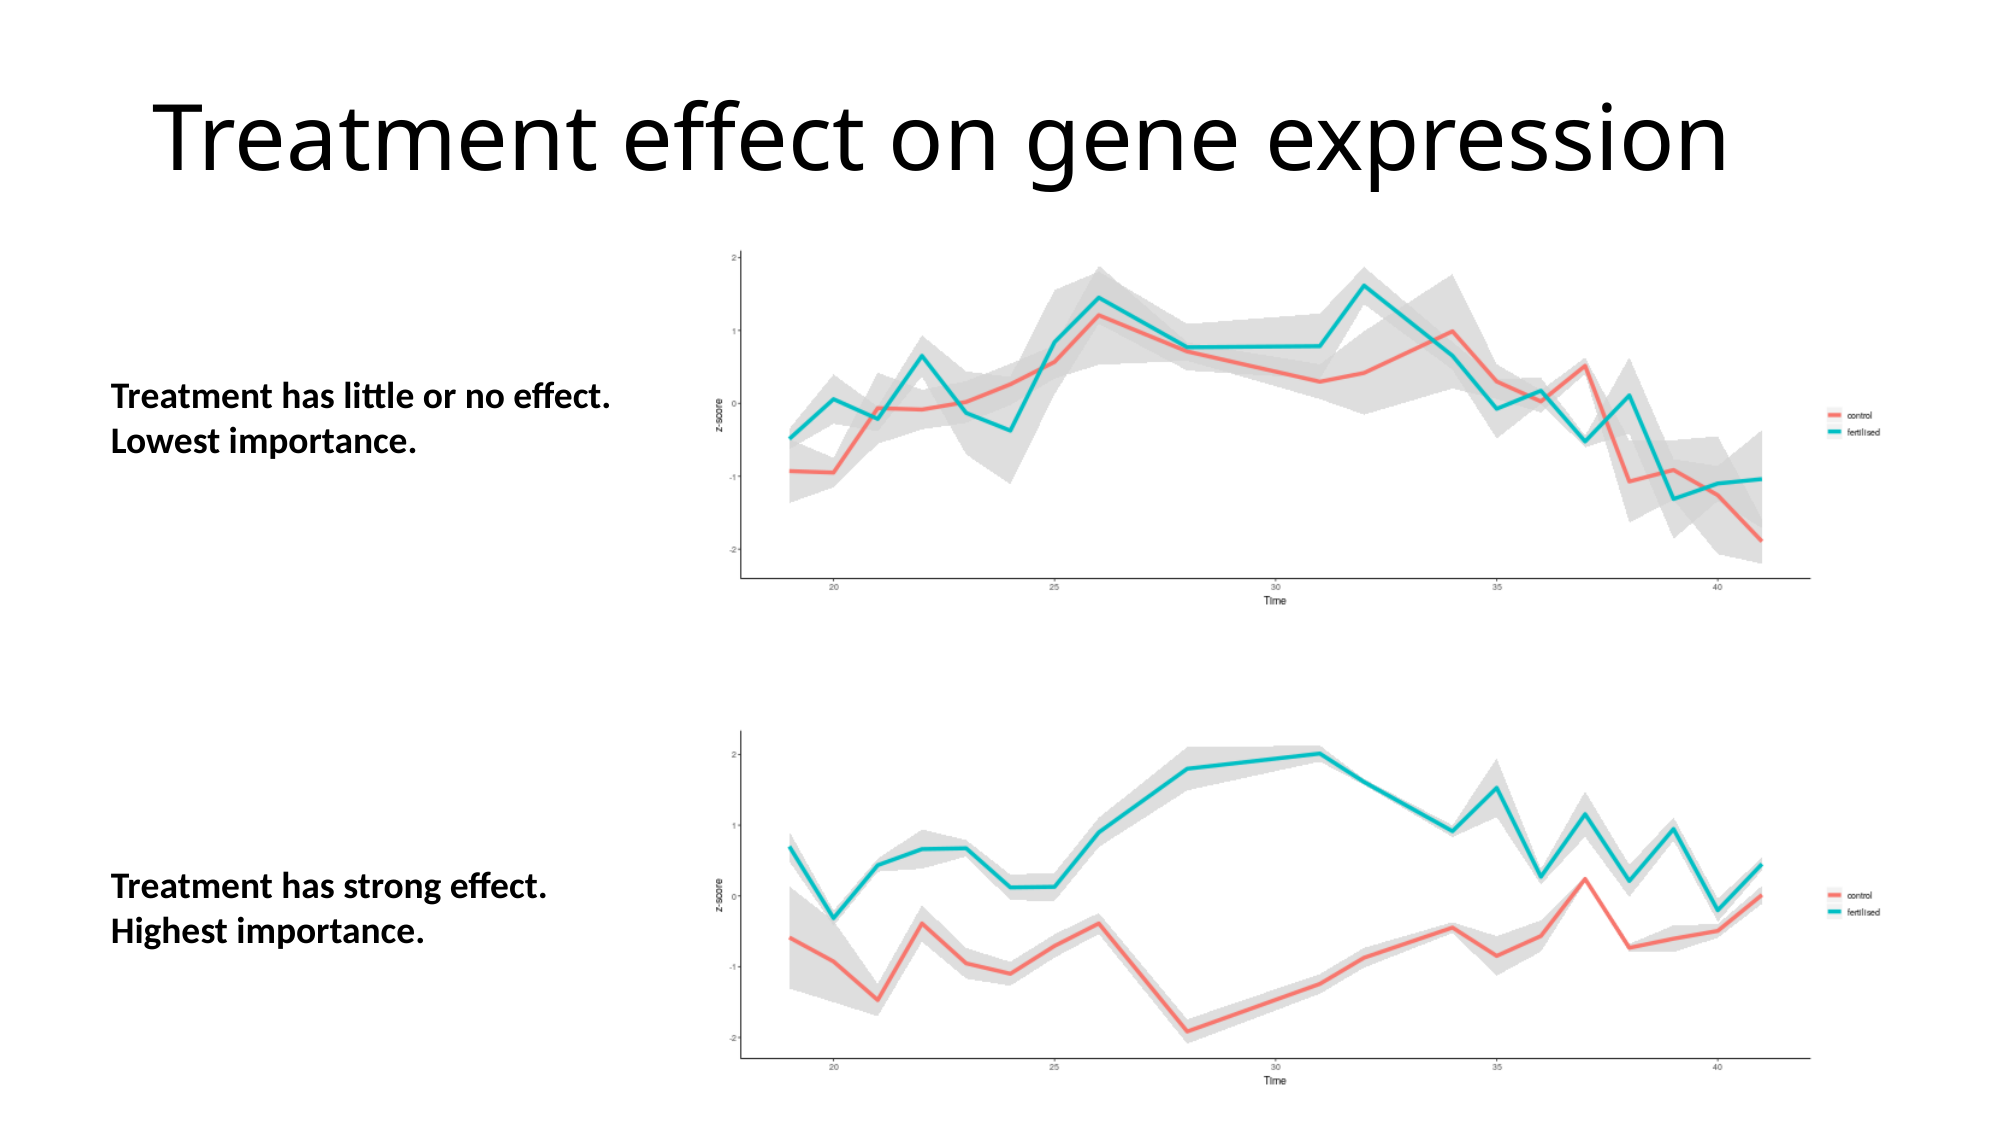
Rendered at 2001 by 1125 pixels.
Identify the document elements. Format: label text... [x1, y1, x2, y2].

picture [709, 707, 1891, 1093]
text_box Treatment has little or no effect. Lowest importance. [96, 363, 662, 469]
title Treatment effect on gene expression [137, 59, 1863, 221]
picture [709, 227, 1891, 613]
text_box Treatment has strong effect. Highest importance. [96, 853, 662, 959]
